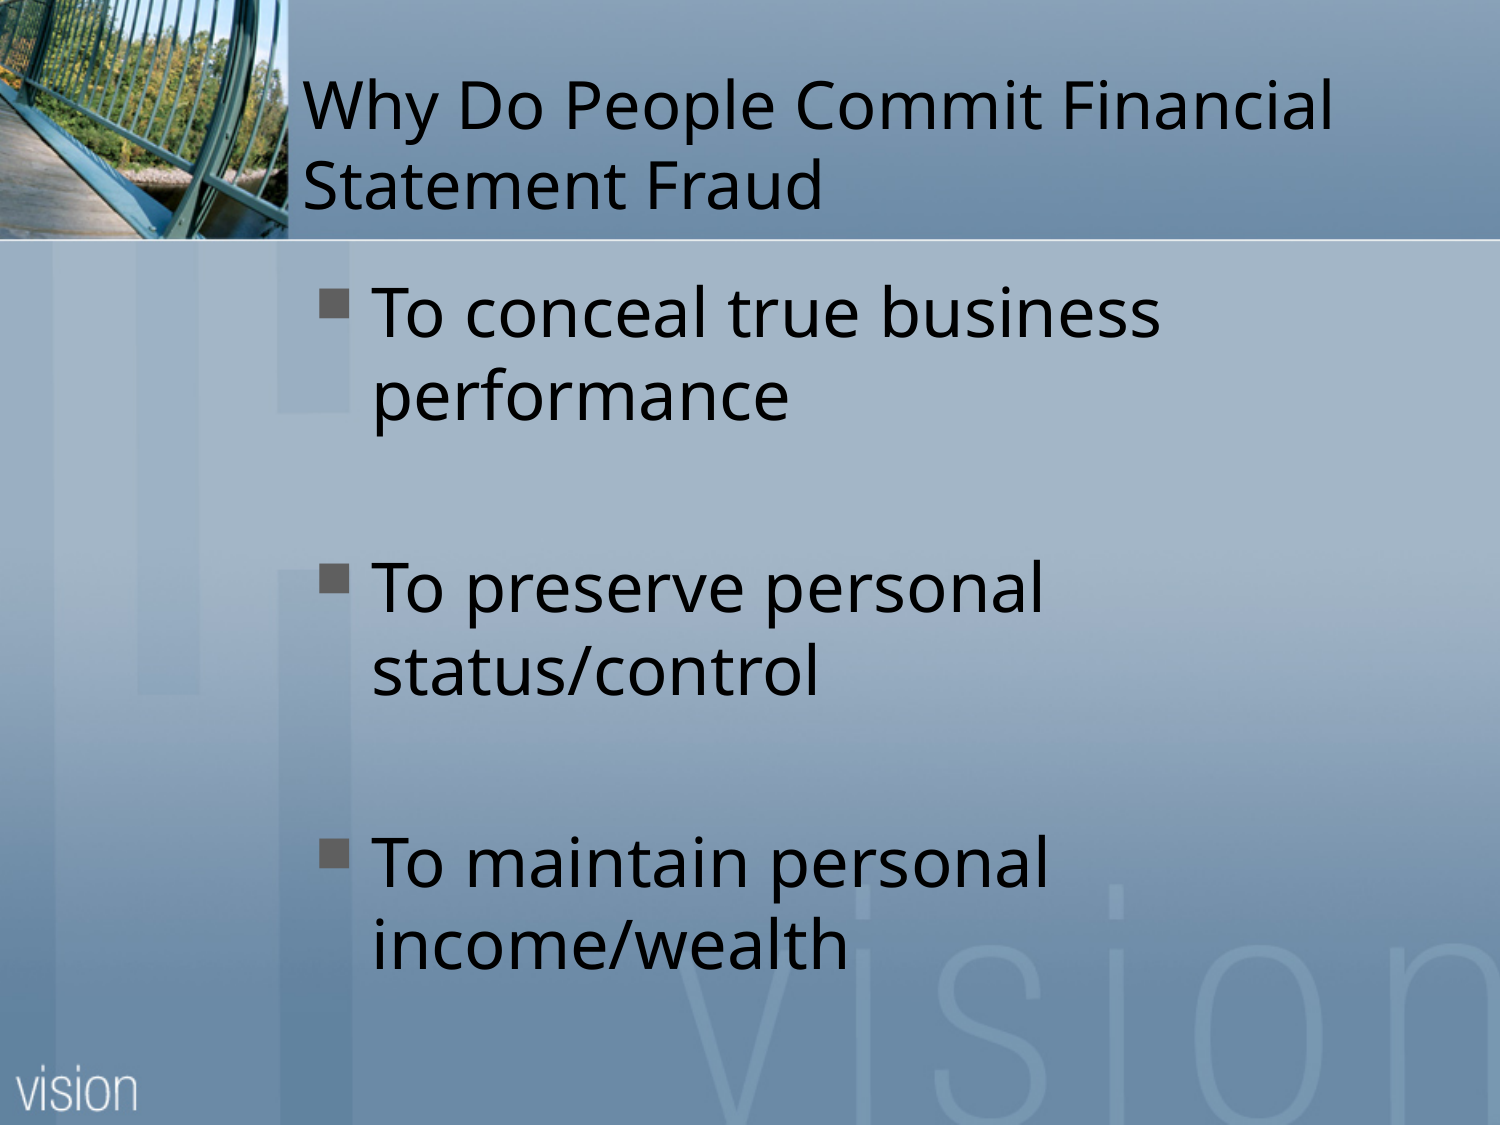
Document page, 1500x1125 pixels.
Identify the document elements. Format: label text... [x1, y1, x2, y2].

picture [0, 0, 1500, 1125]
list To conceal true business performance To preserve personal status/control To maintain personal income/wealth [299, 261, 1462, 1095]
title Why Do People Commit Financial Statement Fraud [287, 49, 1425, 238]
